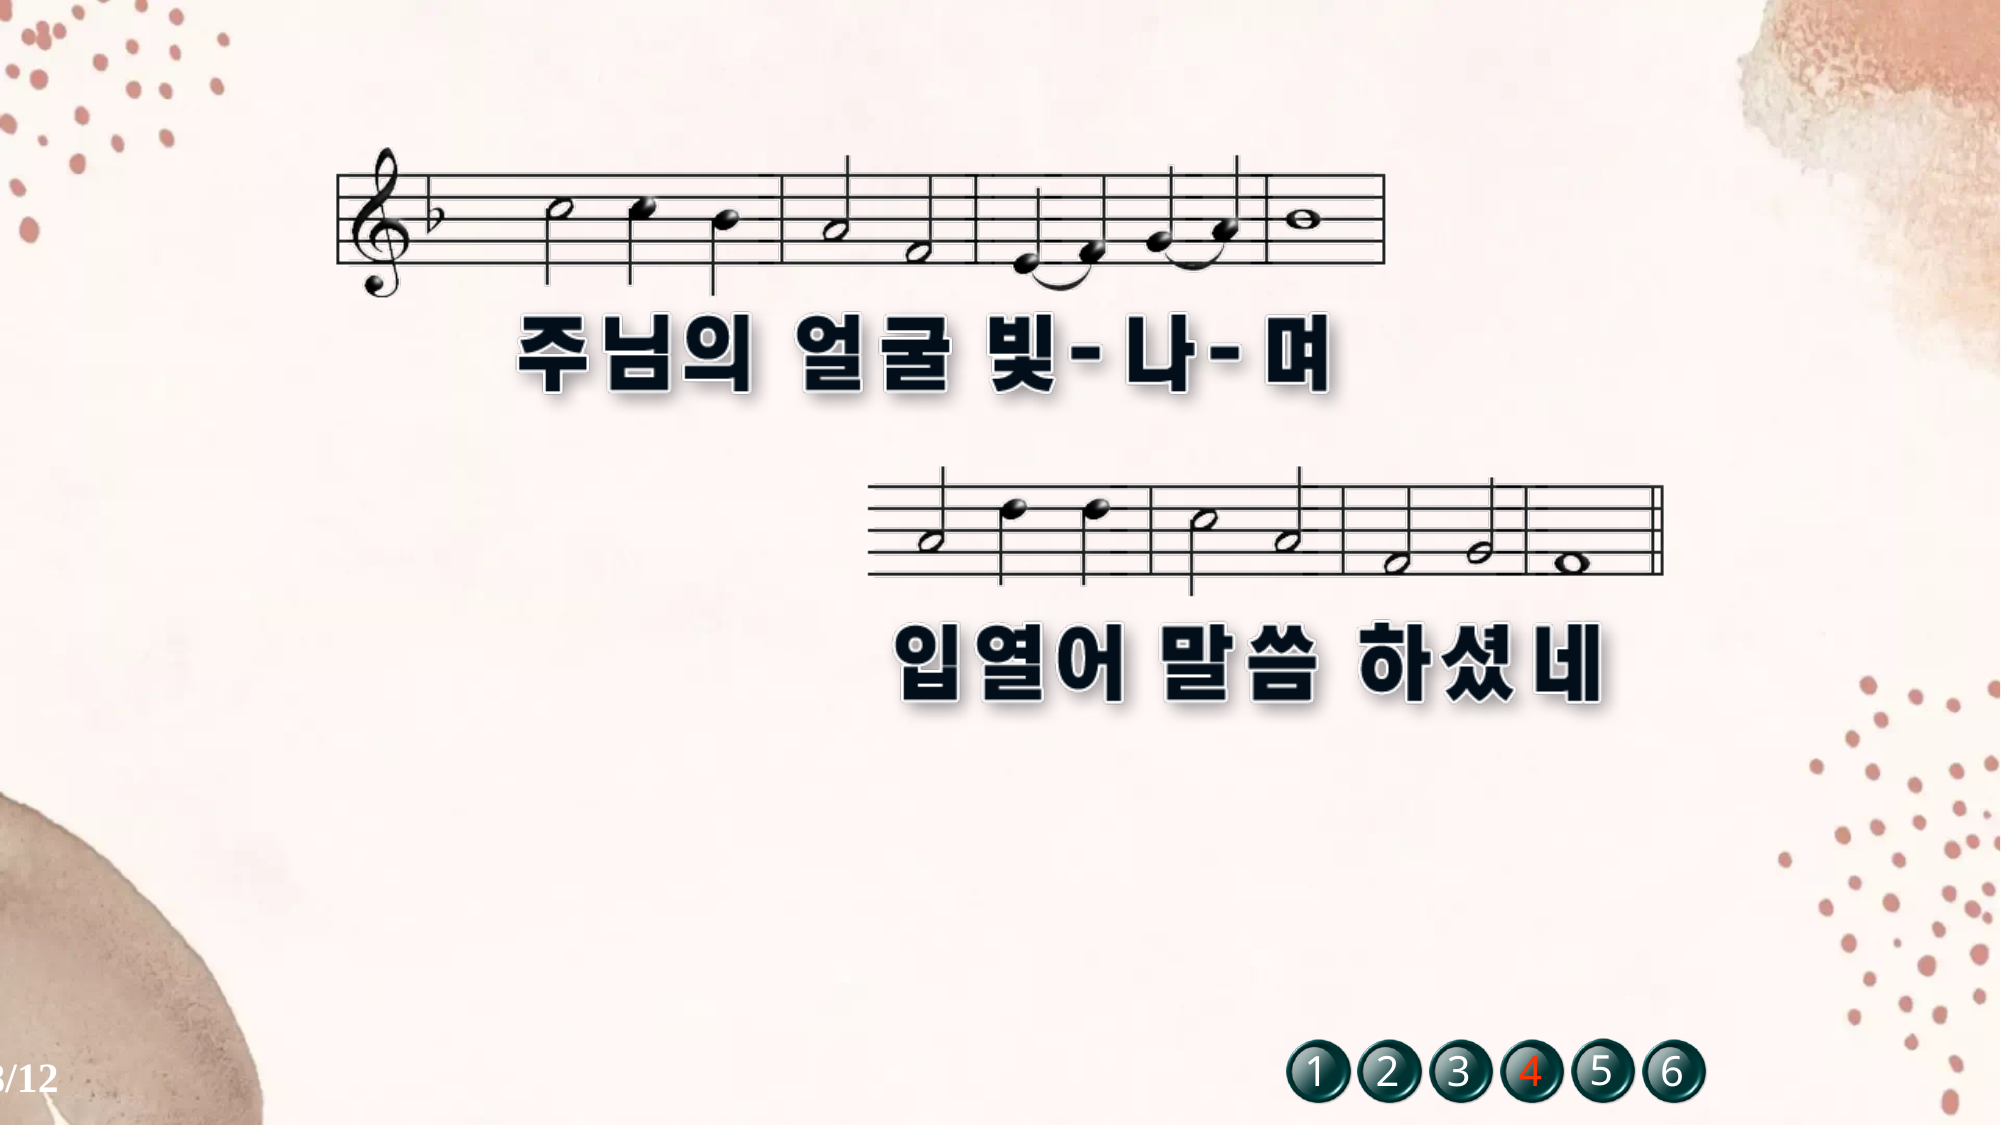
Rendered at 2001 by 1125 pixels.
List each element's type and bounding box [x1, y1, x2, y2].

text_box [1639, 1035, 1709, 1106]
picture [0, 0, 2001, 1125]
text_box [1426, 1035, 1496, 1106]
text_box [1497, 1035, 1567, 1106]
text_box [1568, 1034, 1638, 1106]
text_box [1283, 1035, 1354, 1106]
text_box [1354, 1035, 1425, 1106]
